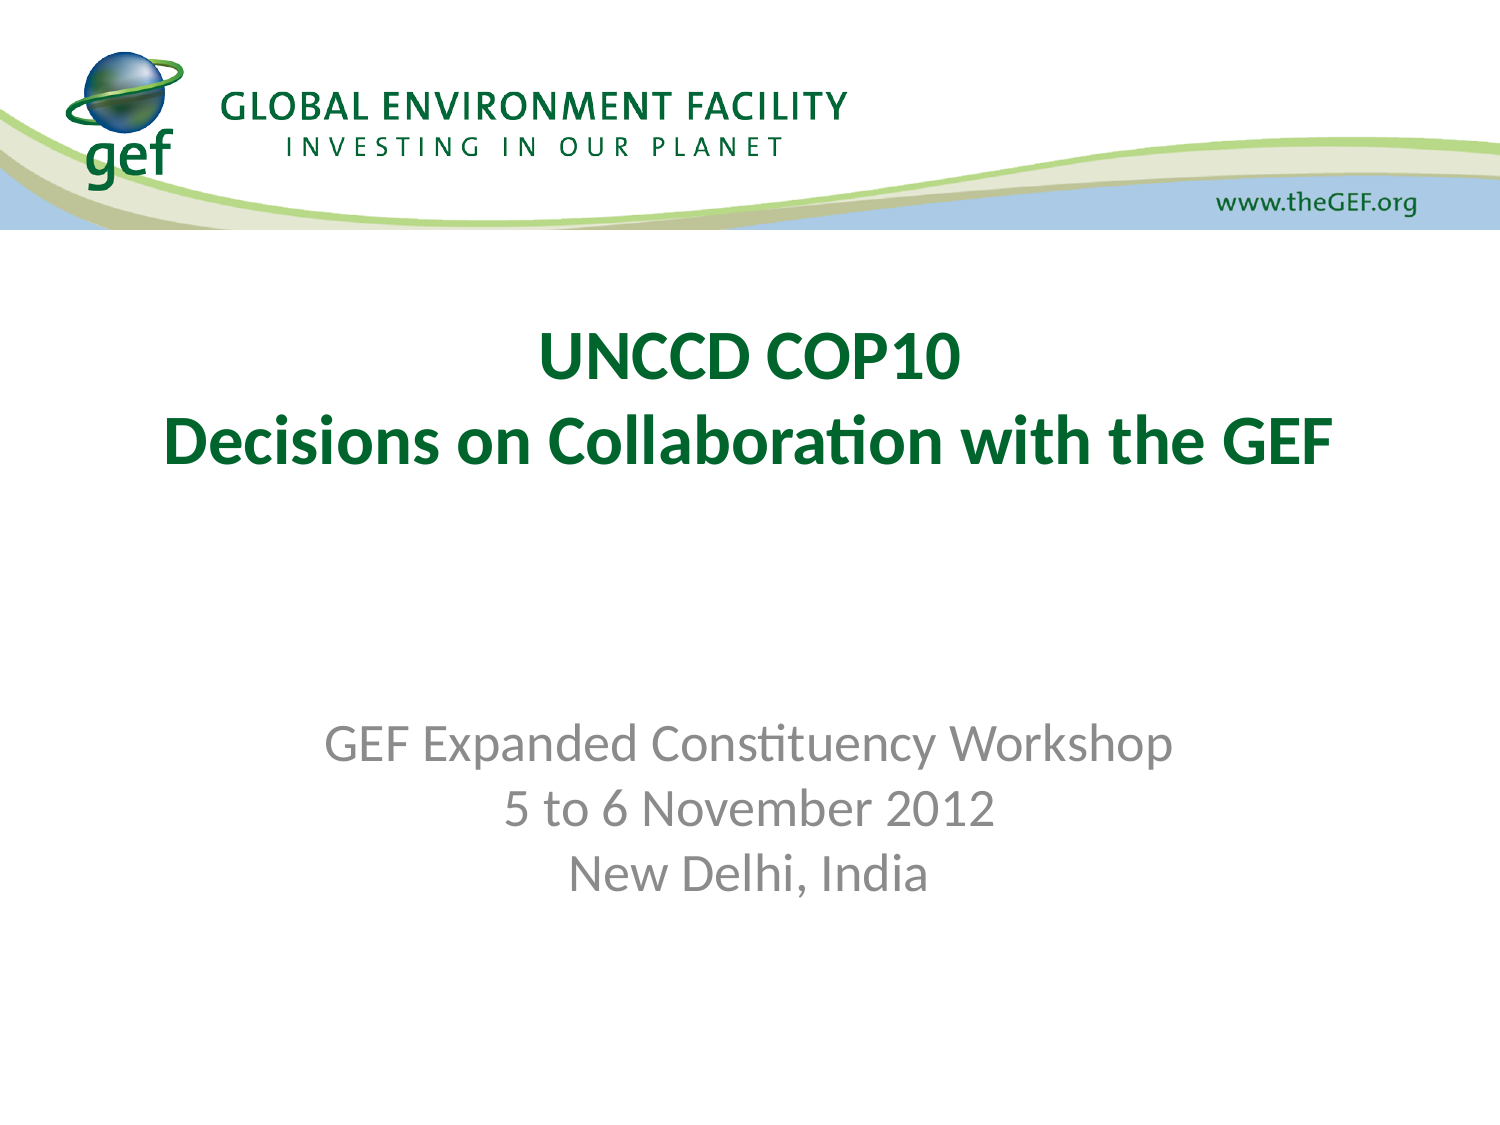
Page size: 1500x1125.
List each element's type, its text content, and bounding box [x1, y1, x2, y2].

picture [0, 24, 1500, 230]
text_box GEF Expanded Constituency Workshop 5 to 6 November 2012 New Delhi, India [149, 699, 1350, 925]
title UNCCD COP10 Decisions on Collaboration with the GEF [74, 299, 1426, 488]
